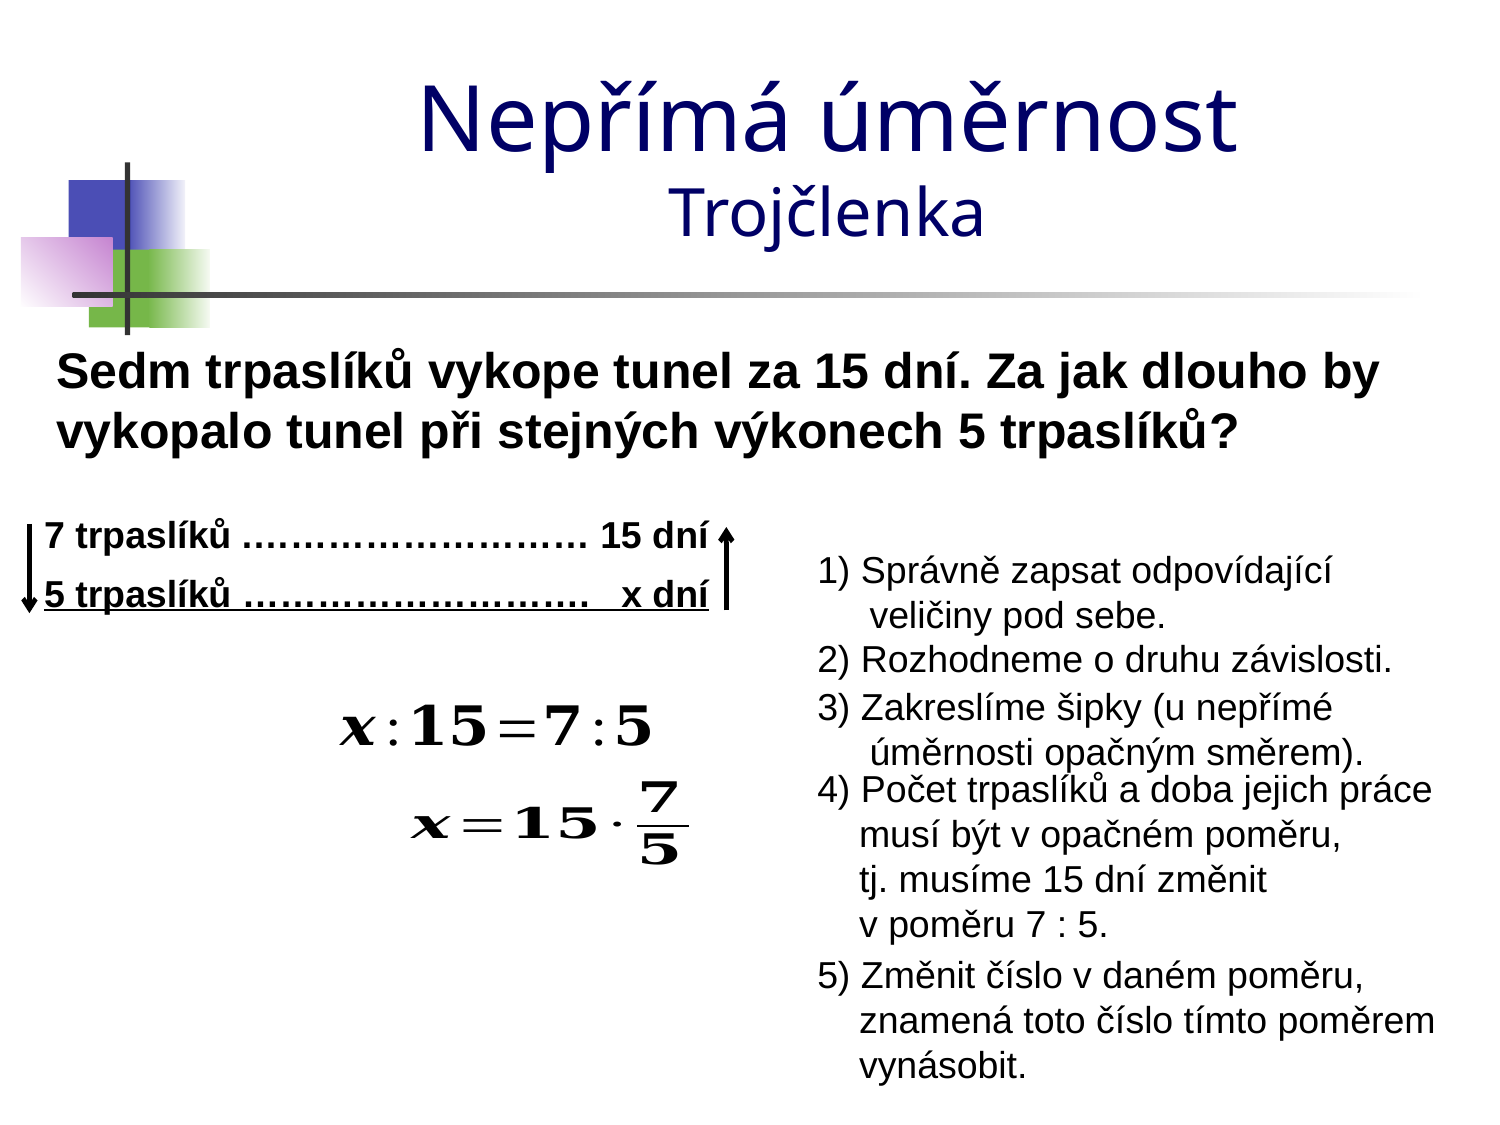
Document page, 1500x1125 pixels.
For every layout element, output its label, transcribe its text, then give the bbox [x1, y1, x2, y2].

text_box 5 trpaslíků ………………………. x dní [29, 562, 762, 623]
text_box 4) Počet trpaslíků a doba jejich práce musí být v opačném poměru, tj. musíme 15 dní změnit v poměru 7 : 5. [802, 757, 1464, 943]
text_box Sedm trpaslíků vykope tunel za 15 dní. Za jak dlouho by vykopalo tunel při stejných výkonech 5 trpaslíků? [41, 331, 1459, 467]
text_box 2) Rozhodneme o druhu závislosti. [802, 627, 1464, 675]
text_box 3) Zakreslíme šipky (u nepřímé úměrnosti opačným směrem). [802, 675, 1464, 757]
text_box 7 trpaslíků .……………………… 15 dní [29, 503, 750, 562]
title Nepřímá úměrnost Trojčlenka [188, 34, 1468, 276]
text_box 5) Změnit číslo v daném poměru, znamená toto číslo tímto poměrem vynásobit. [802, 943, 1464, 1094]
text_box 1) Správně zapsat odpovídající veličiny pod sebe. [802, 538, 1464, 627]
